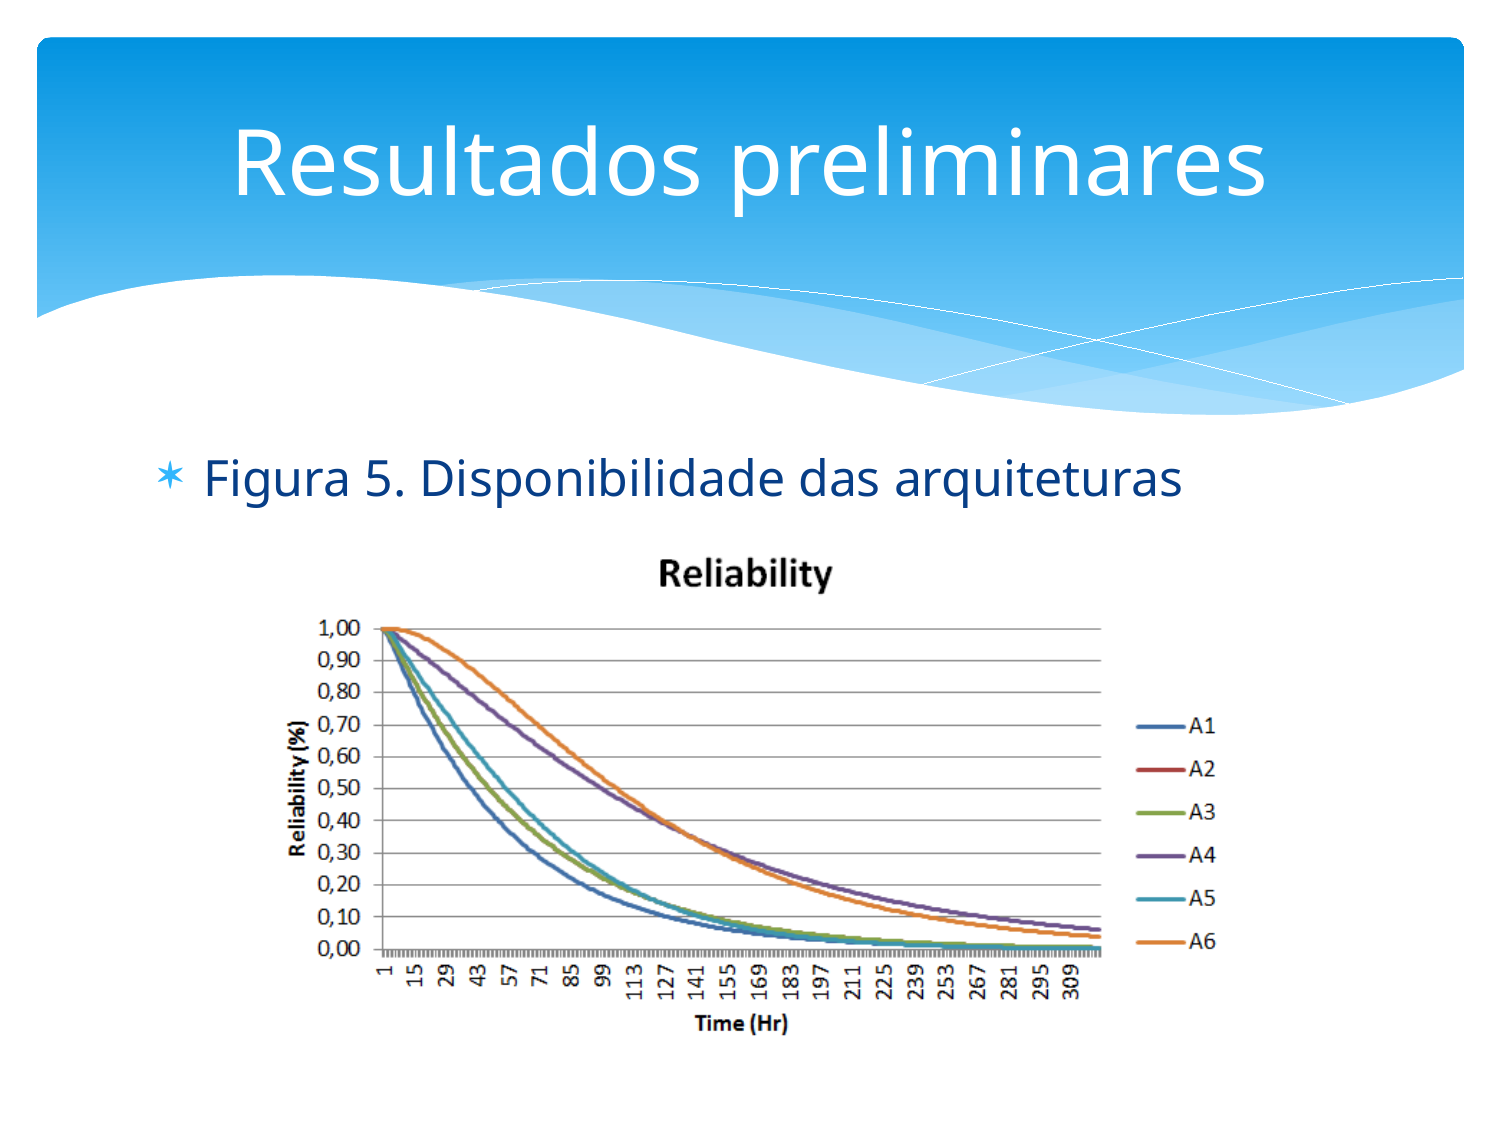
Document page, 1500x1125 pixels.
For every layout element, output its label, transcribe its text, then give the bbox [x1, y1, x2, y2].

title Resultados preliminares [75, 55, 1425, 261]
picture [272, 538, 1225, 1044]
list Figura 5. Disponibilidade das arquiteturas [143, 438, 1359, 1005]
